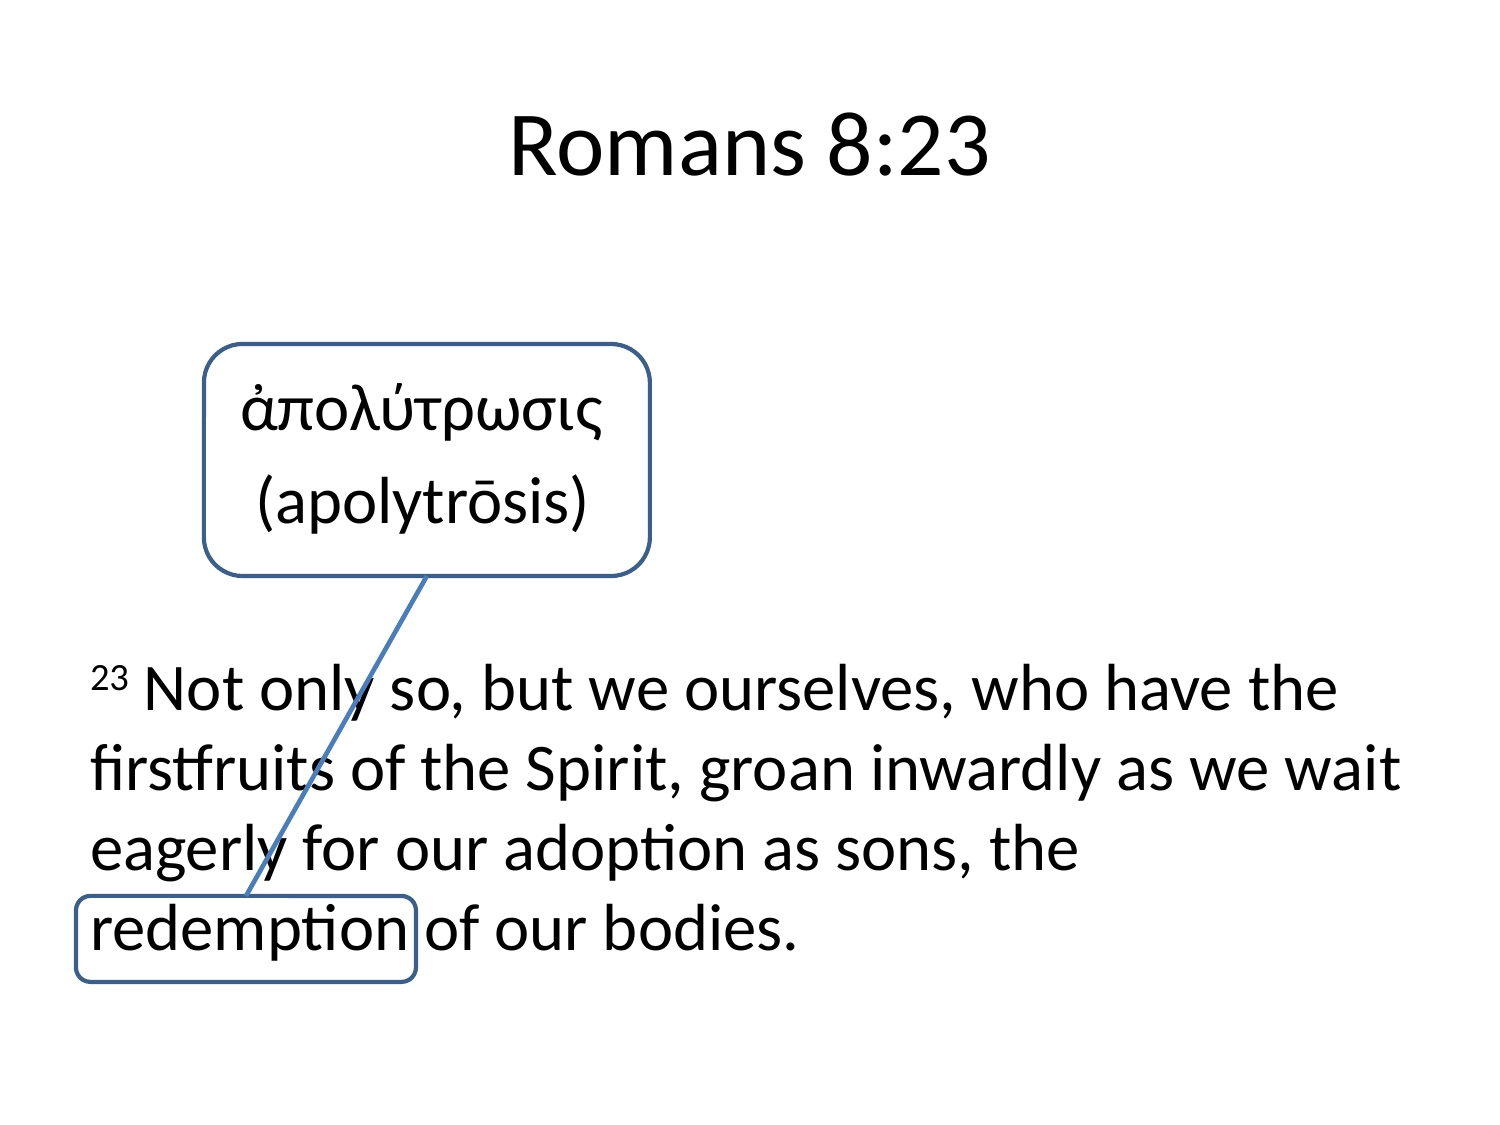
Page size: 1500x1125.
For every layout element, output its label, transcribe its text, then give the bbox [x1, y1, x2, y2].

text_box [73, 893, 419, 985]
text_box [245, 575, 428, 897]
list ἀπολύτρωσις (apolytrōsis) 23 Not only so, but we ourselves, who have the firstfruits of the Spirit, groan inwardly as we wait eagerly for our adoption as sons, the redemption of our bodies. [75, 262, 1425, 1005]
text_box [201, 341, 652, 579]
title Romans 8:23 [75, 45, 1425, 233]
